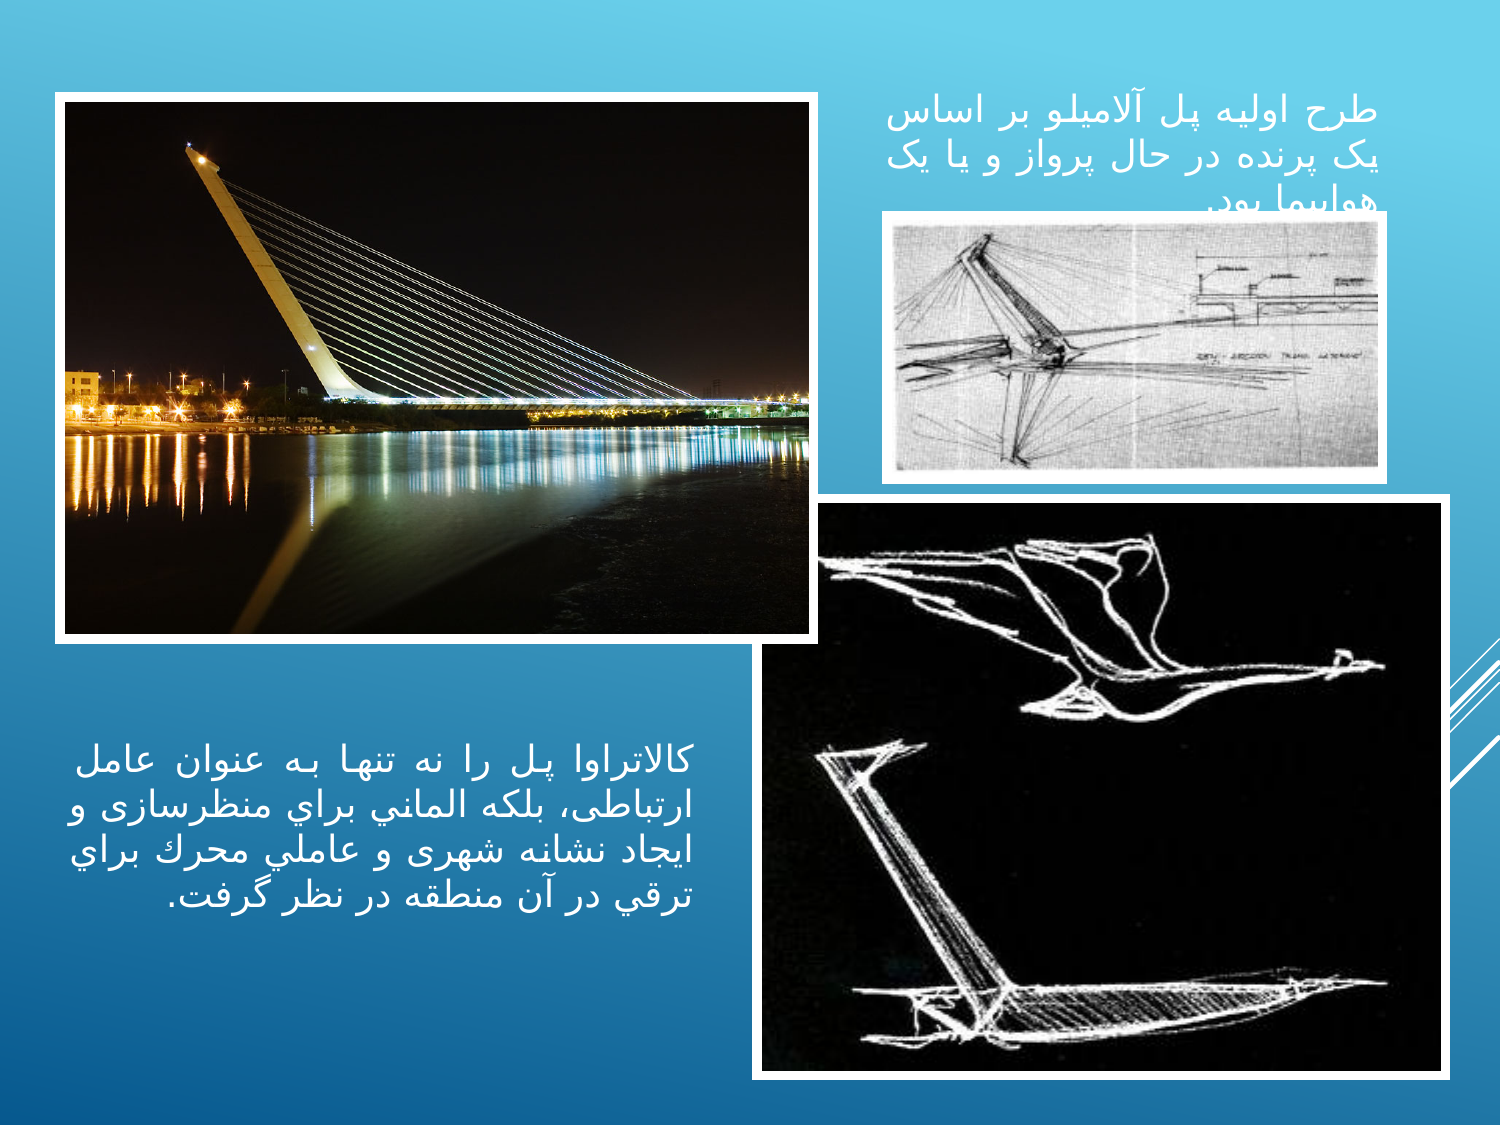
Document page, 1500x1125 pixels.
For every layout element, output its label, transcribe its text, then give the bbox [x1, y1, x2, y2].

text_box طرح اولیه پل آلامیلو بر اساس یک پرنده در حال پرواز و یا یک هواپیما بود. [868, 78, 1394, 228]
text_box كالاتراوا پل را نه‌ تنها به عنوان عامل ارتباطی، بلكه الماني براي منظرسازی و ایجاد نشانه شهری و عاملي محرك براي ترقي در آن منطقه در نظر گرفت. [53, 727, 709, 923]
picture [64, 101, 1442, 1072]
picture [891, 219, 1378, 475]
